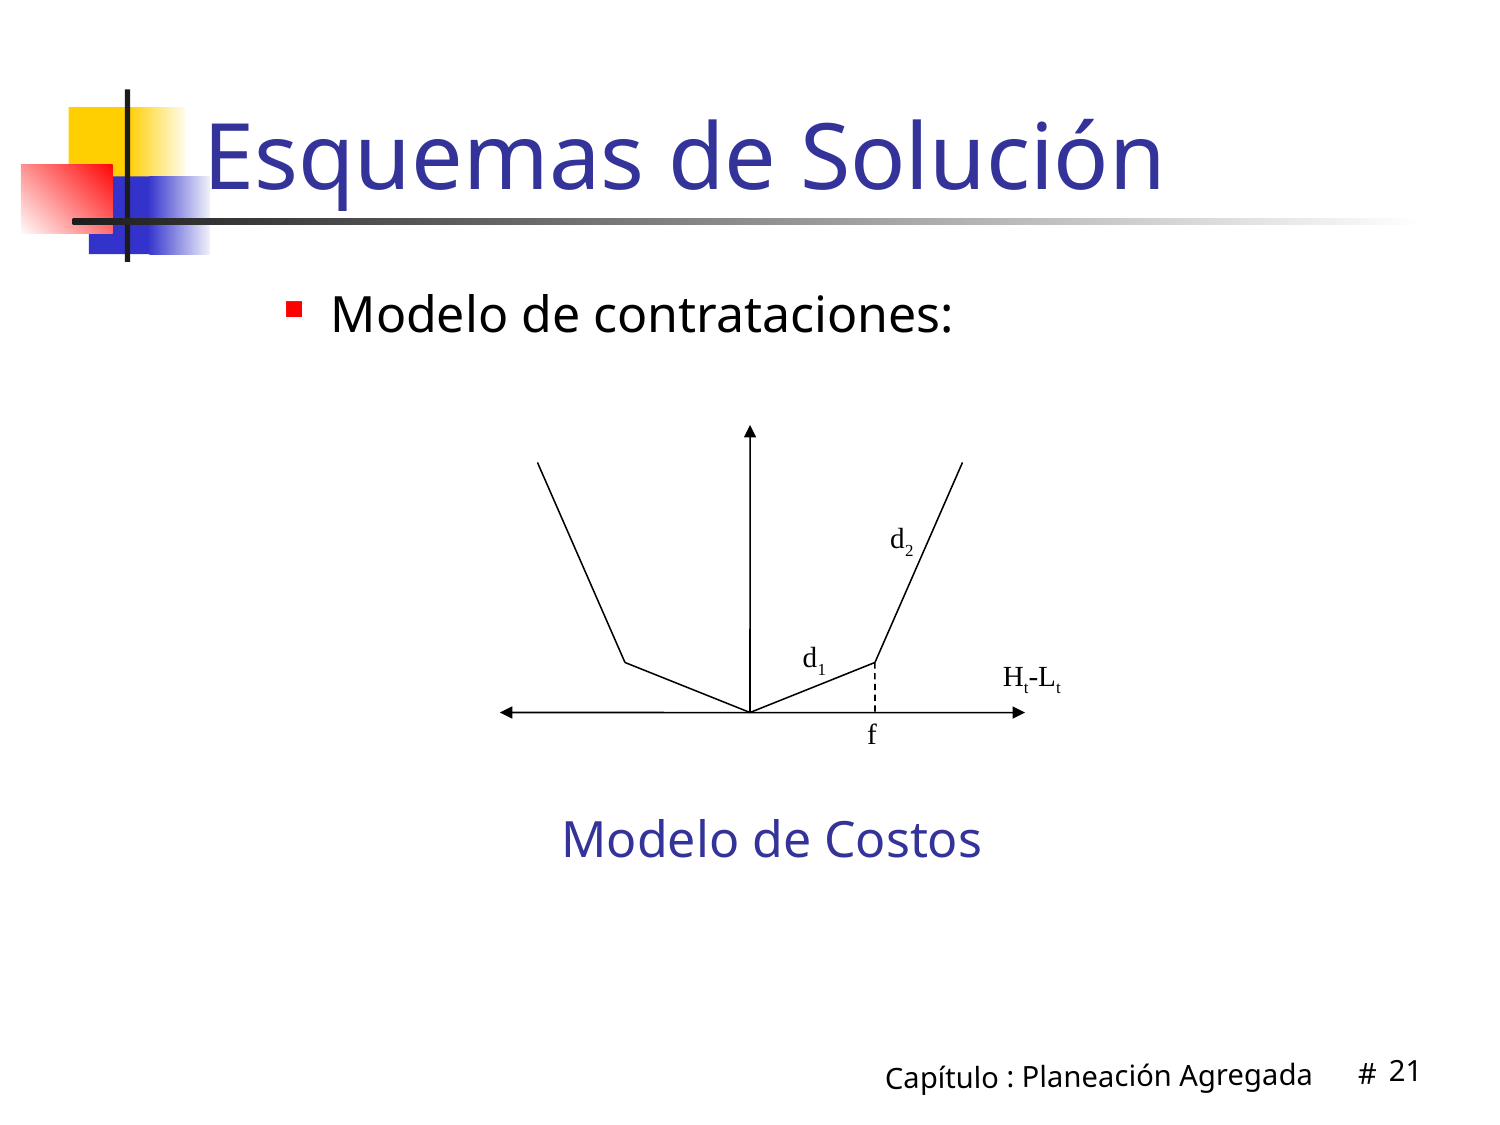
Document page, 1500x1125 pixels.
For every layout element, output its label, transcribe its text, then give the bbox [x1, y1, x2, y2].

slide_number 21 [1124, 1024, 1438, 1101]
text_box Modelo de Costos [546, 799, 998, 875]
footer Capítulo : Planeación Agregada # [836, 1028, 1427, 1109]
list Modelo de contrataciones: [193, 274, 1470, 1007]
title Esquemas de Solución [188, 27, 1468, 216]
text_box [499, 424, 1077, 759]
